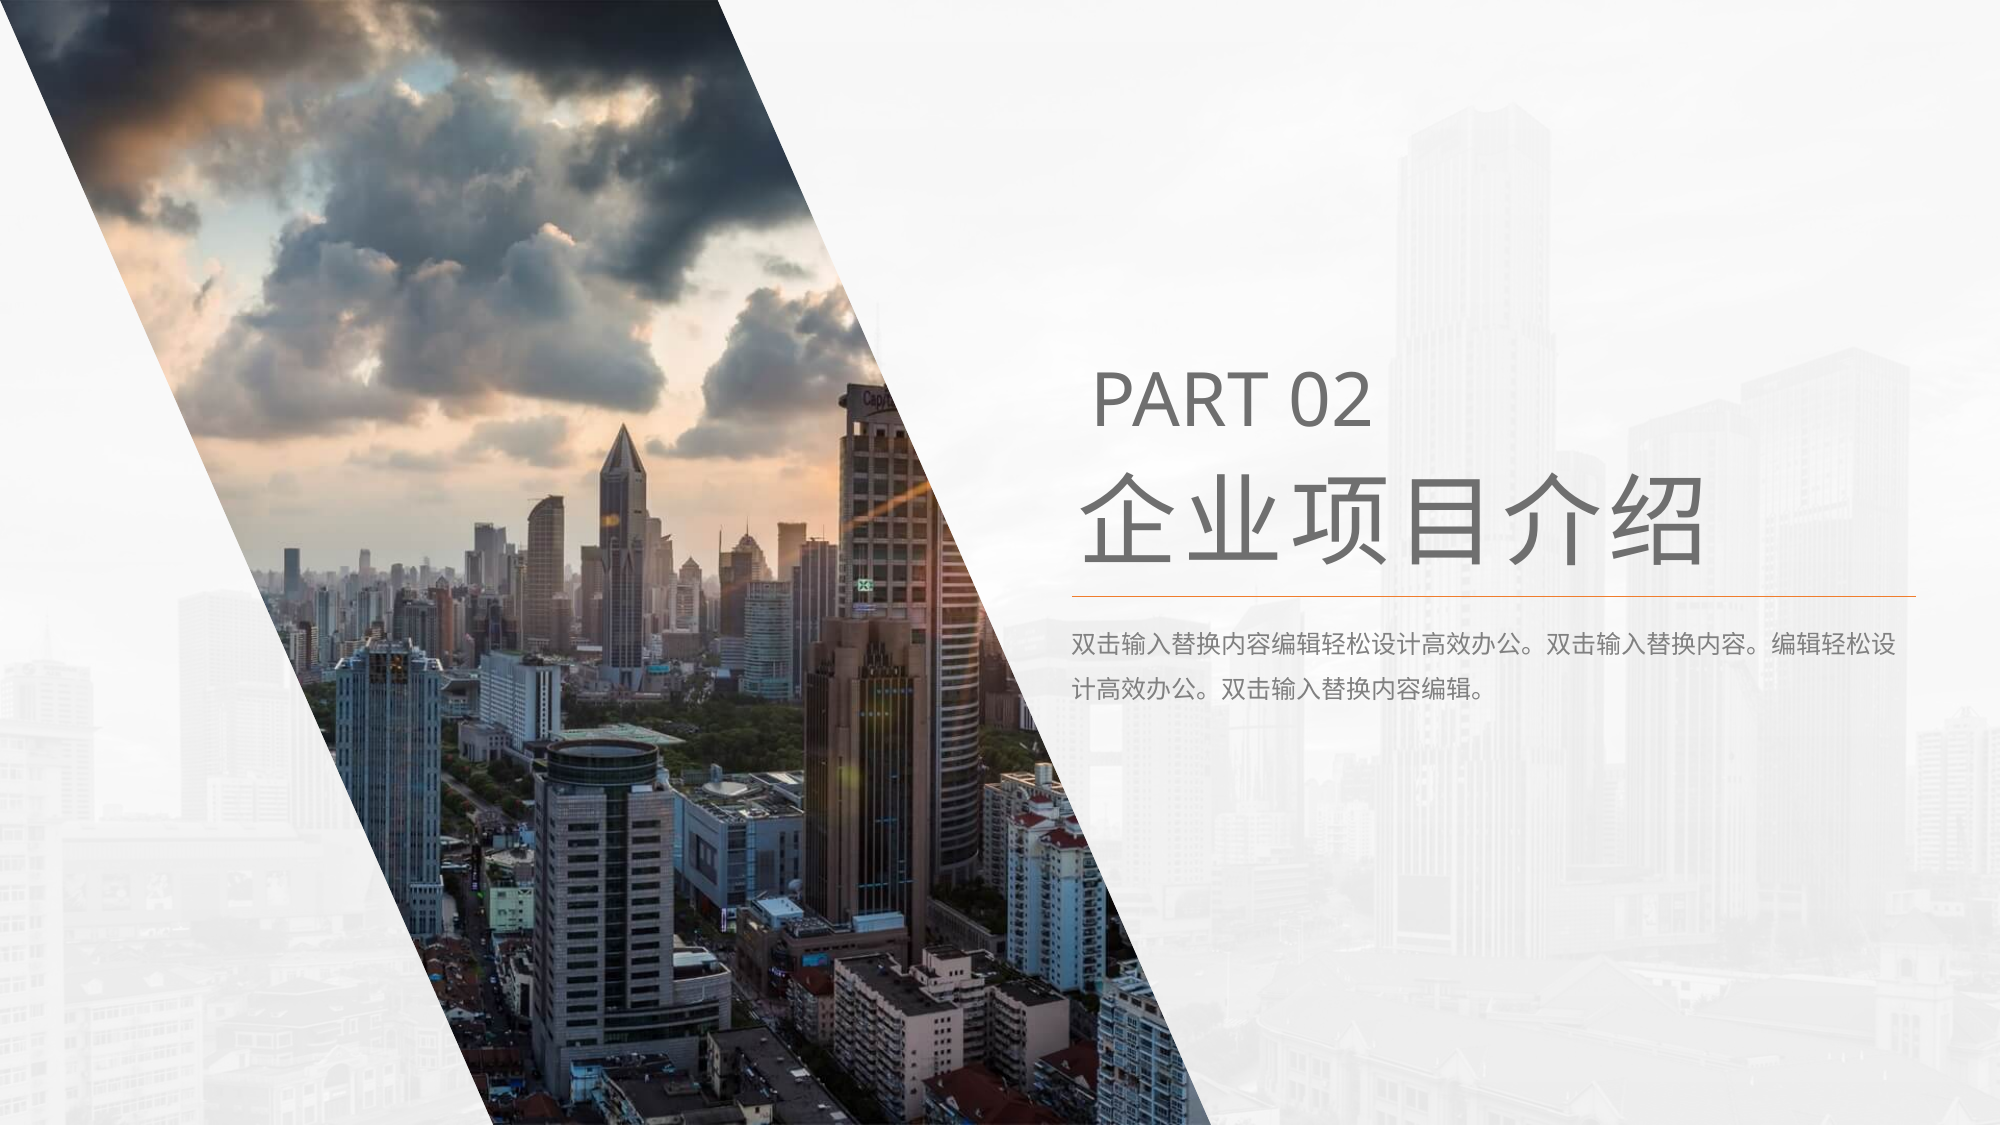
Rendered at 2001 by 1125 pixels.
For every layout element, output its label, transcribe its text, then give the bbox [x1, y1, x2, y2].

text_box 双击输入替换内容编辑轻松设计高效办公。双击输入替换内容。编辑轻松设计高效办公。双击输入替换内容编辑。 [1211, 613, 1912, 704]
picture [0, 0, 1211, 1125]
text_box PART 02 [1211, 351, 1375, 442]
text_box 企业项目介绍 [1211, 457, 1710, 578]
